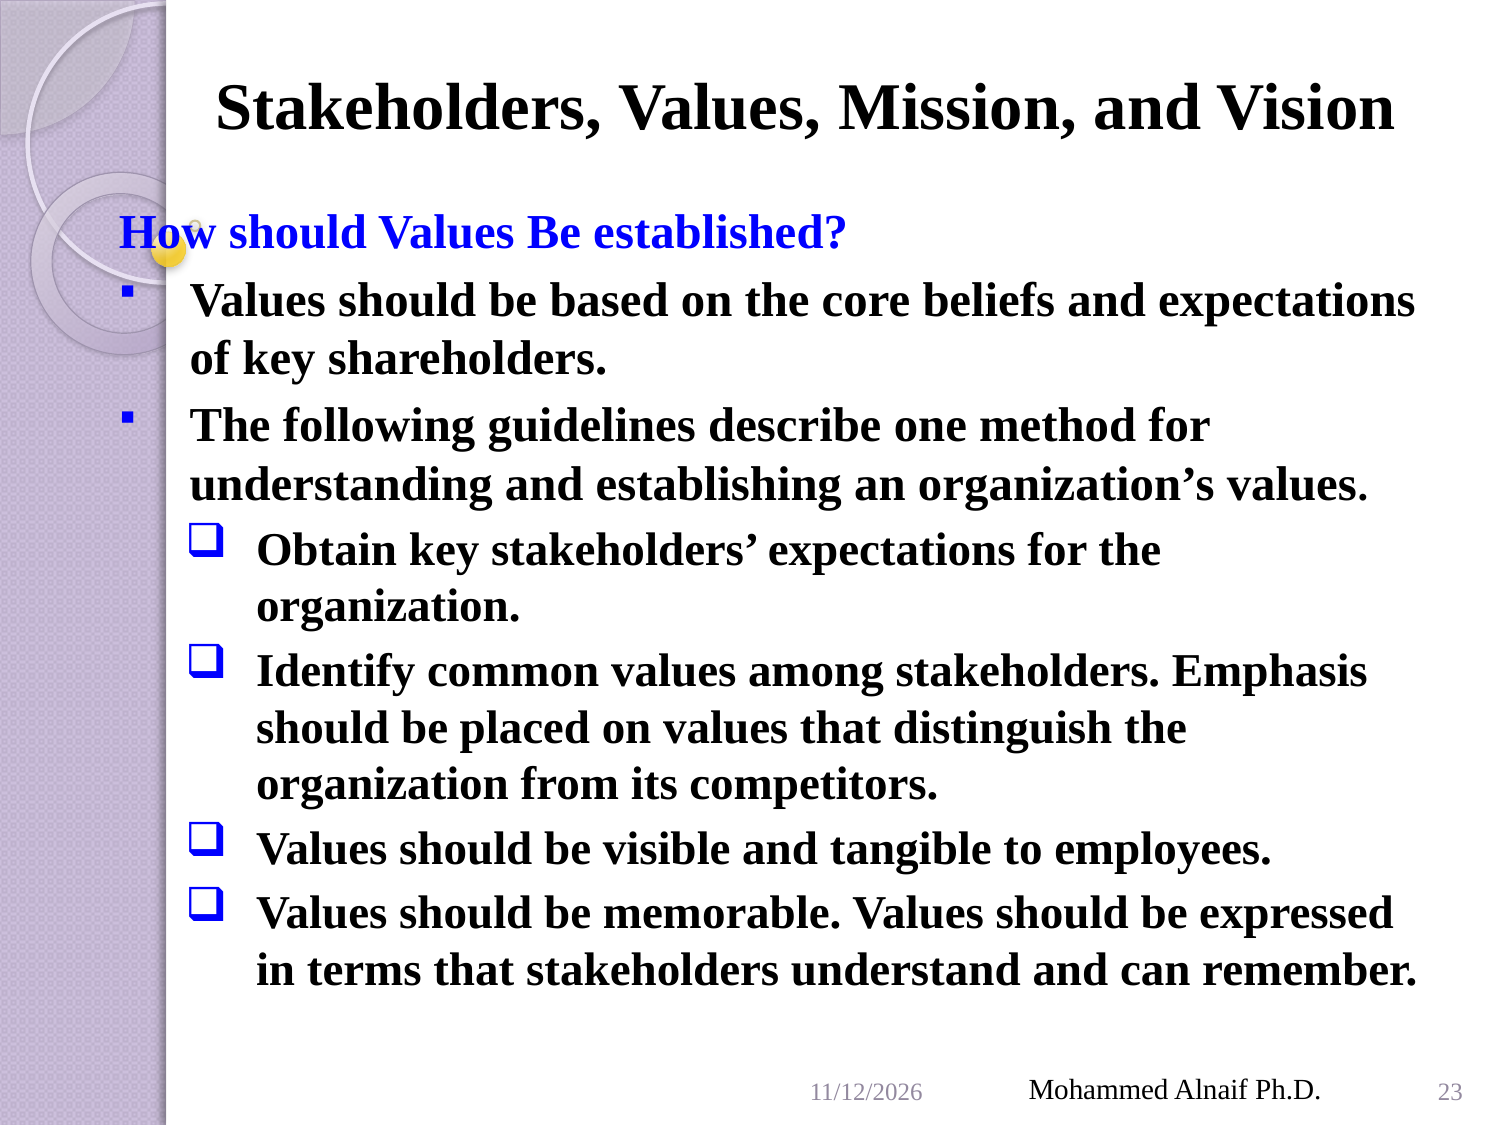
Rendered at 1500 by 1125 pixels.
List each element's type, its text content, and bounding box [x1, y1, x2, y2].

footer Mohammed Alnaif Ph.D. [937, 1038, 1413, 1113]
title Stakeholders, Values, Mission, and Vision [162, 37, 1450, 150]
slide_number 23 [1413, 1034, 1488, 1113]
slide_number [587, 1038, 937, 1113]
subtitle How should Values Be established? Values should be based on the core beliefs and expectations of key shareholders. The following guidelines describe one method for understanding and establishing an organization’s values. Obtain key stakeholders’ expectations for the organization. Identify common values among stakeholders. Emphasis should be placed on values that distinguish the organization from its competitors. Values should be visible and tangible to employees. Values should be memorable. Values should be expressed in terms that stakeholders understand and can remember. [99, 200, 1450, 1038]
